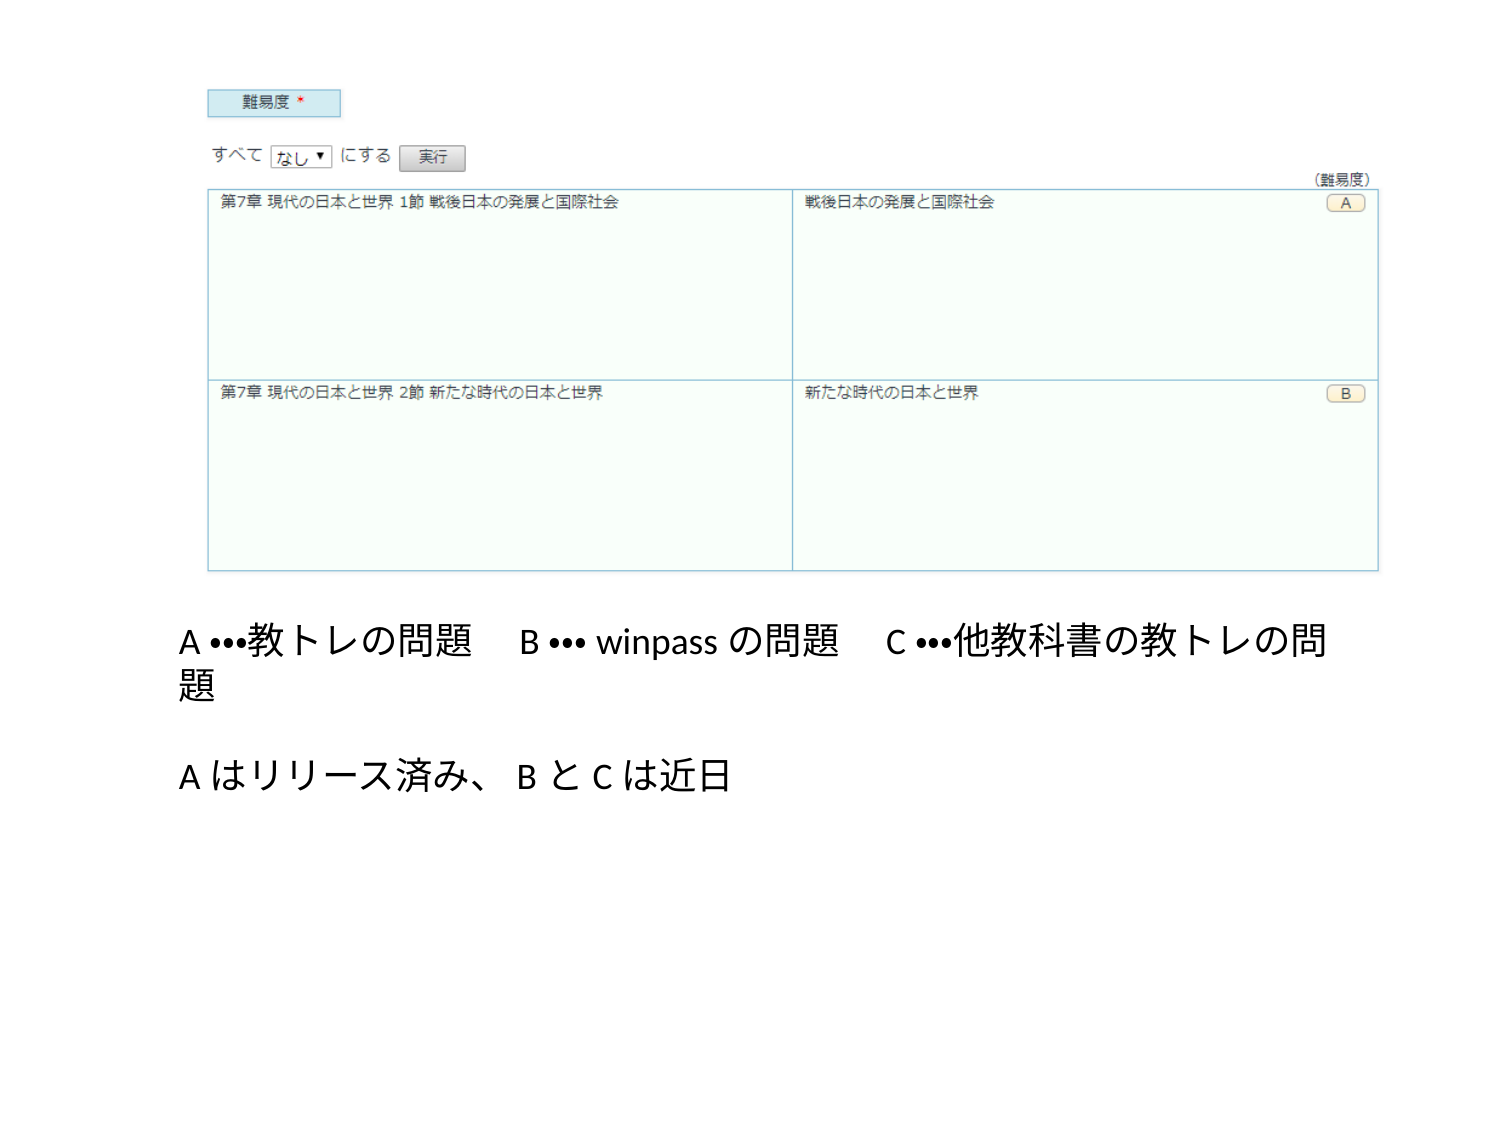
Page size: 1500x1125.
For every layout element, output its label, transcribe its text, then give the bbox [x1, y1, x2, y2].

picture [187, 81, 1391, 587]
text_box A・・・教トレの問題 B・・・winpassの問題 C・・・他教科書の教トレの問題 Aはリリース済み、BとCは近日 [164, 609, 1360, 805]
